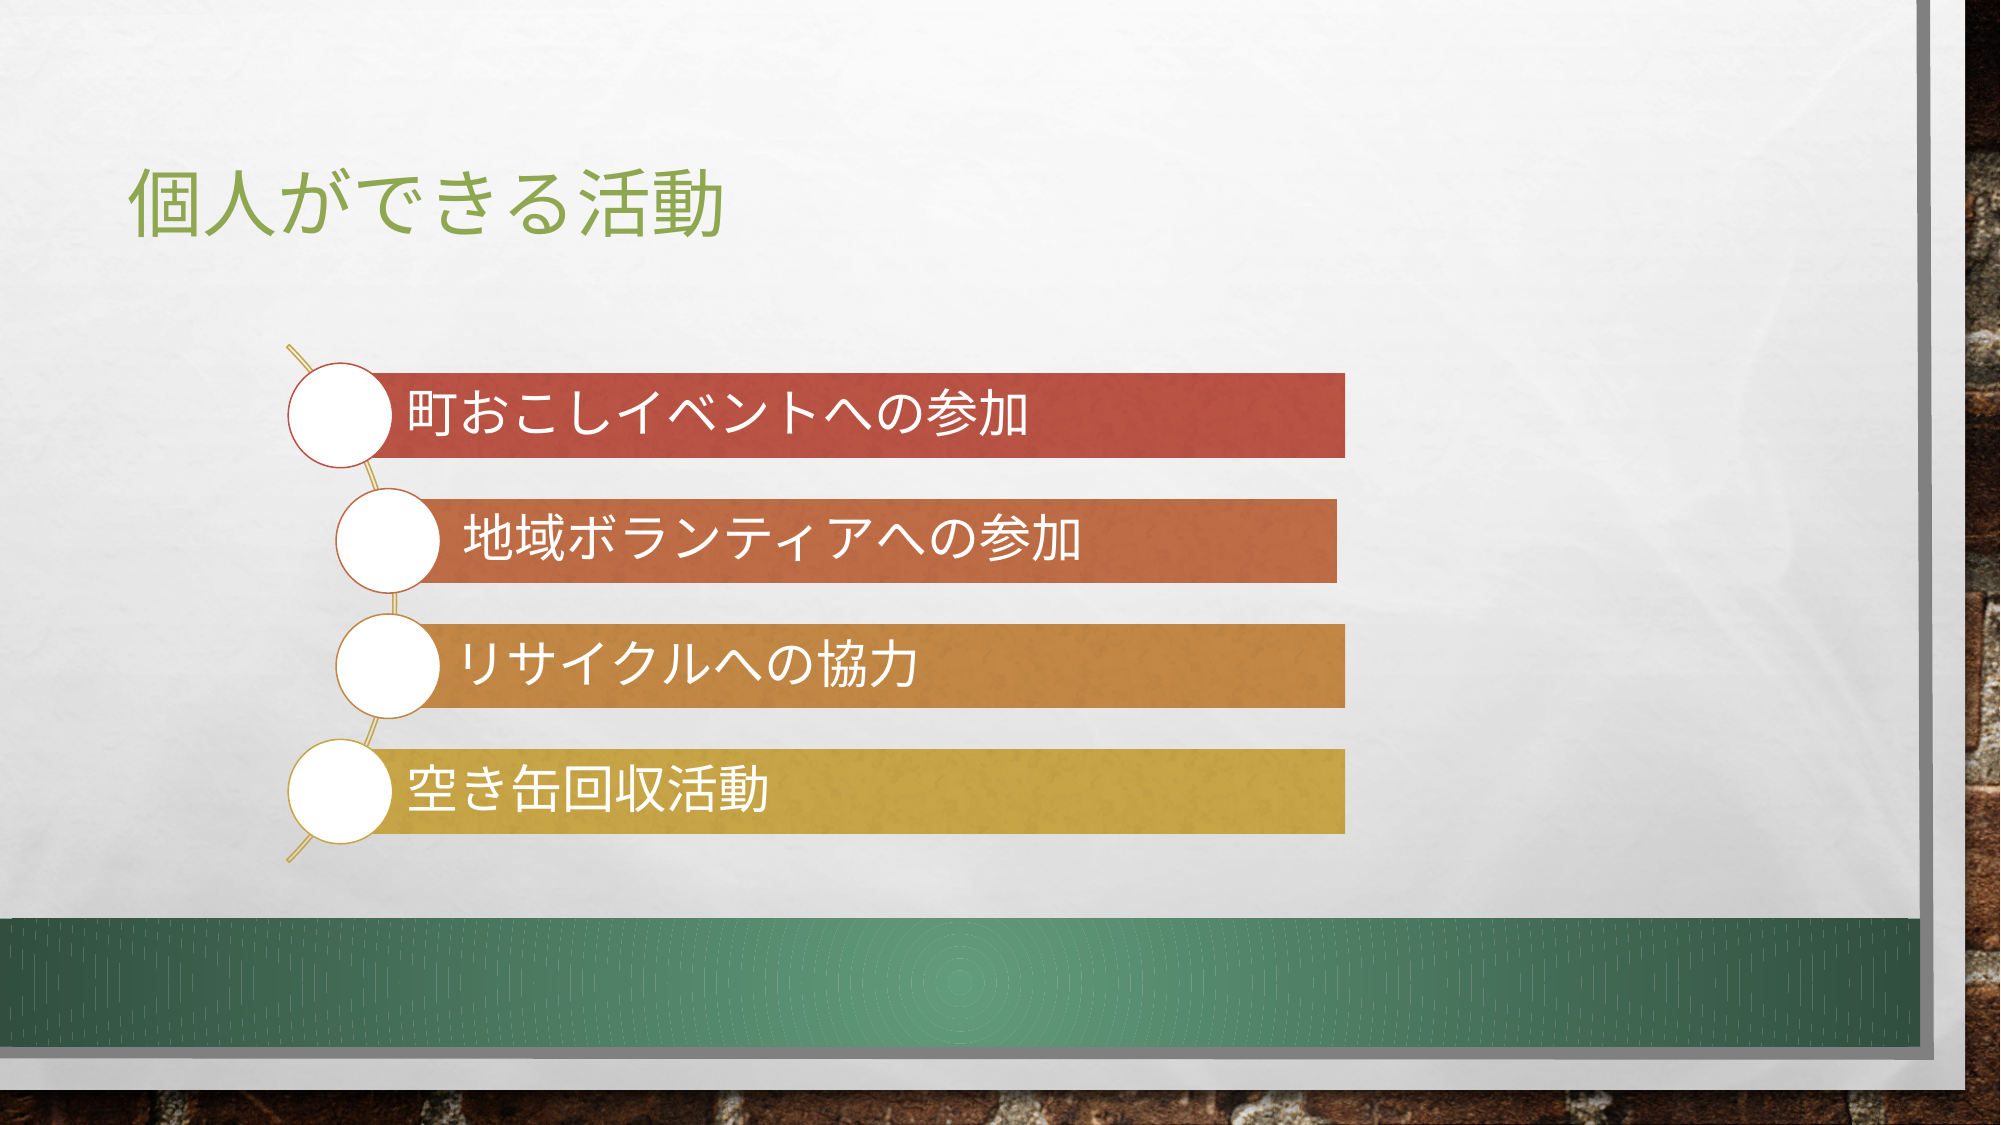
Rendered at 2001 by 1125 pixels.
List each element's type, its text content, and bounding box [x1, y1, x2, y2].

picture [0, 0, 2000, 1125]
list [278, 331, 1353, 876]
title 個人ができる活動 [112, 112, 1818, 302]
